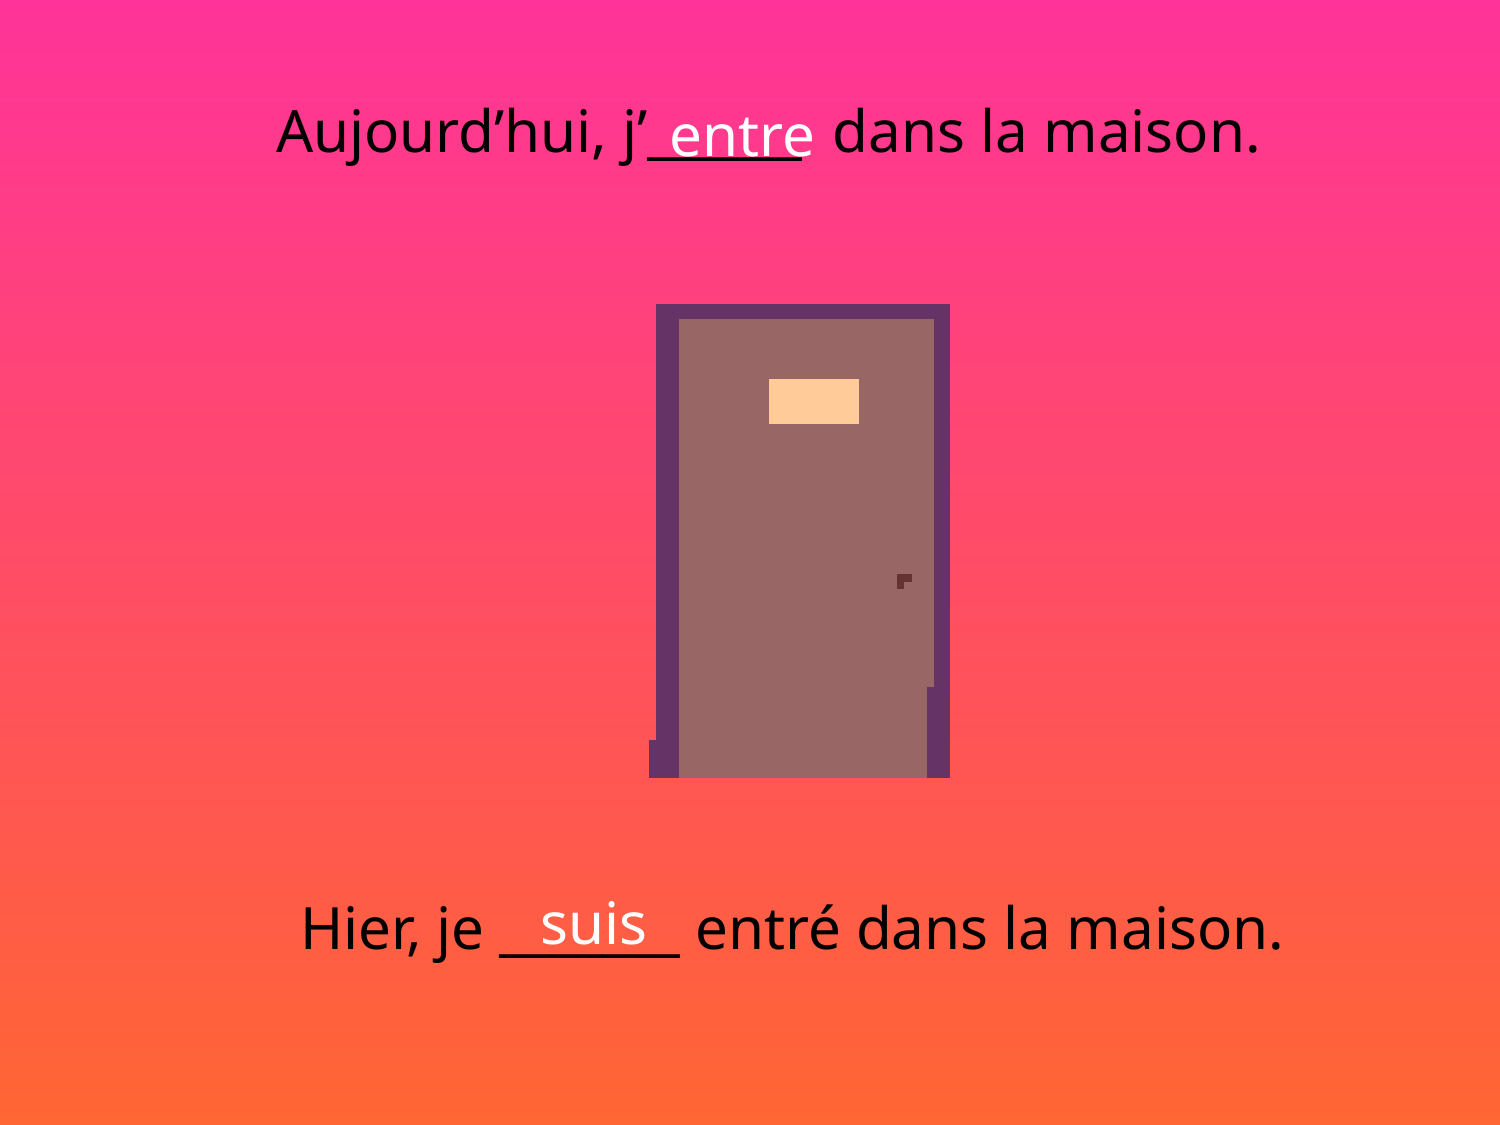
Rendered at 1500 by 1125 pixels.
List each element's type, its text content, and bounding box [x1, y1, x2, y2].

picture [386, 304, 950, 778]
text_box suis [500, 862, 688, 980]
text_box Hier, je _______ entré dans la maison. [117, 832, 1468, 1020]
text_box Aujourd’hui, j’______ dans la maison. [93, 35, 1444, 223]
text_box entre [624, 74, 860, 193]
